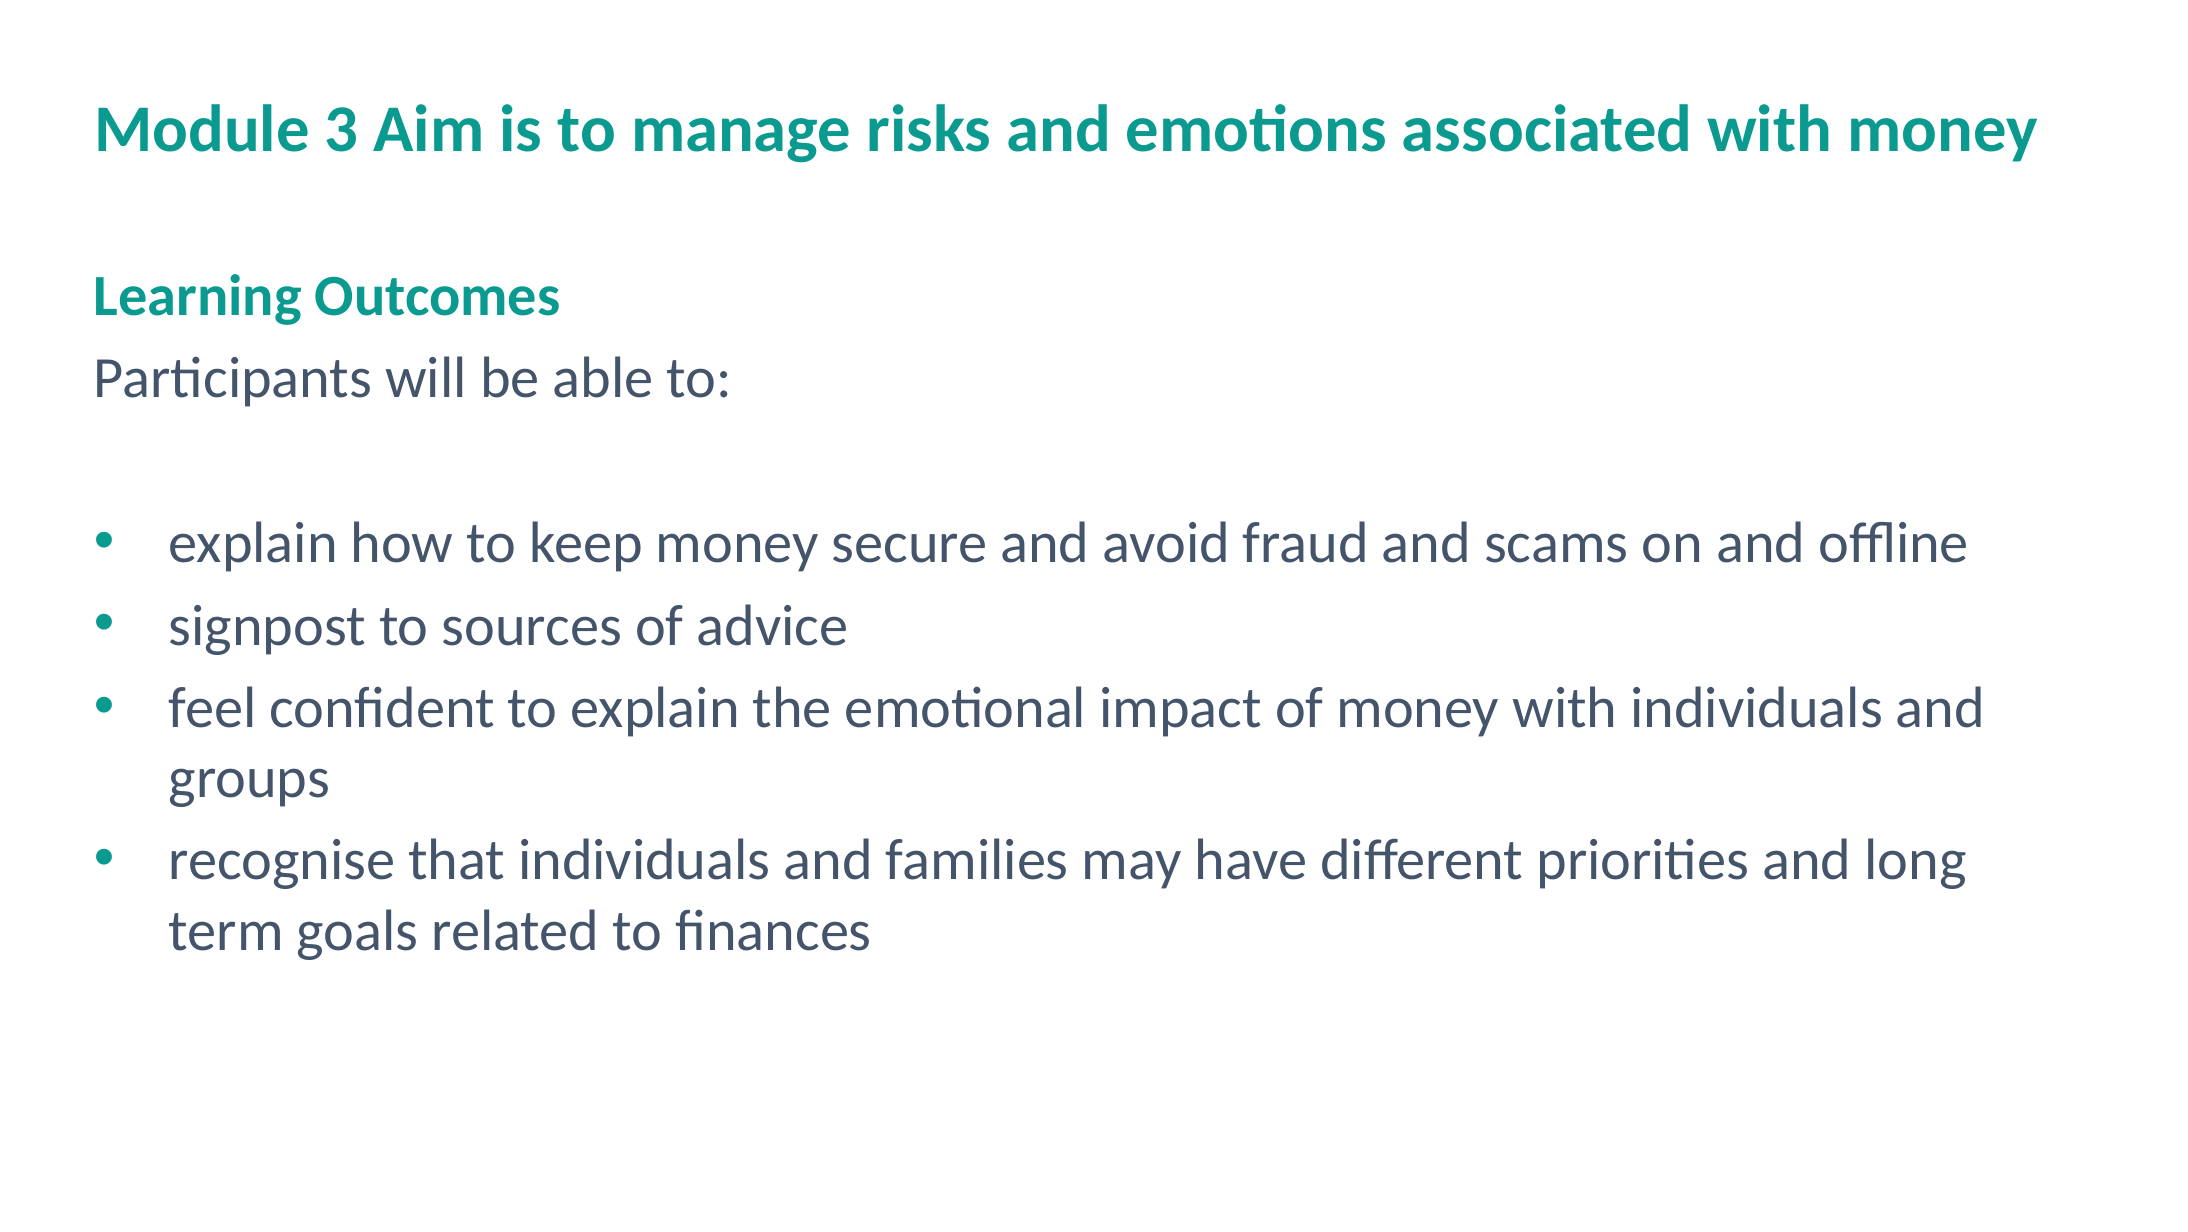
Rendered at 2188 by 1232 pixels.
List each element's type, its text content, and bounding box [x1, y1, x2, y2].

list Learning Outcomes Participants will be able to: explain how to keep money secure and avoid fraud and scams on and offline signpost to sources of advice feel confident to explain the emotional impact of money with individuals and groups recognise that individuals and families may have different priorities and long term goals related to finances [82, 249, 2106, 1091]
title Module 3 Aim is to manage risks and emotions associated with money [82, 70, 2106, 189]
